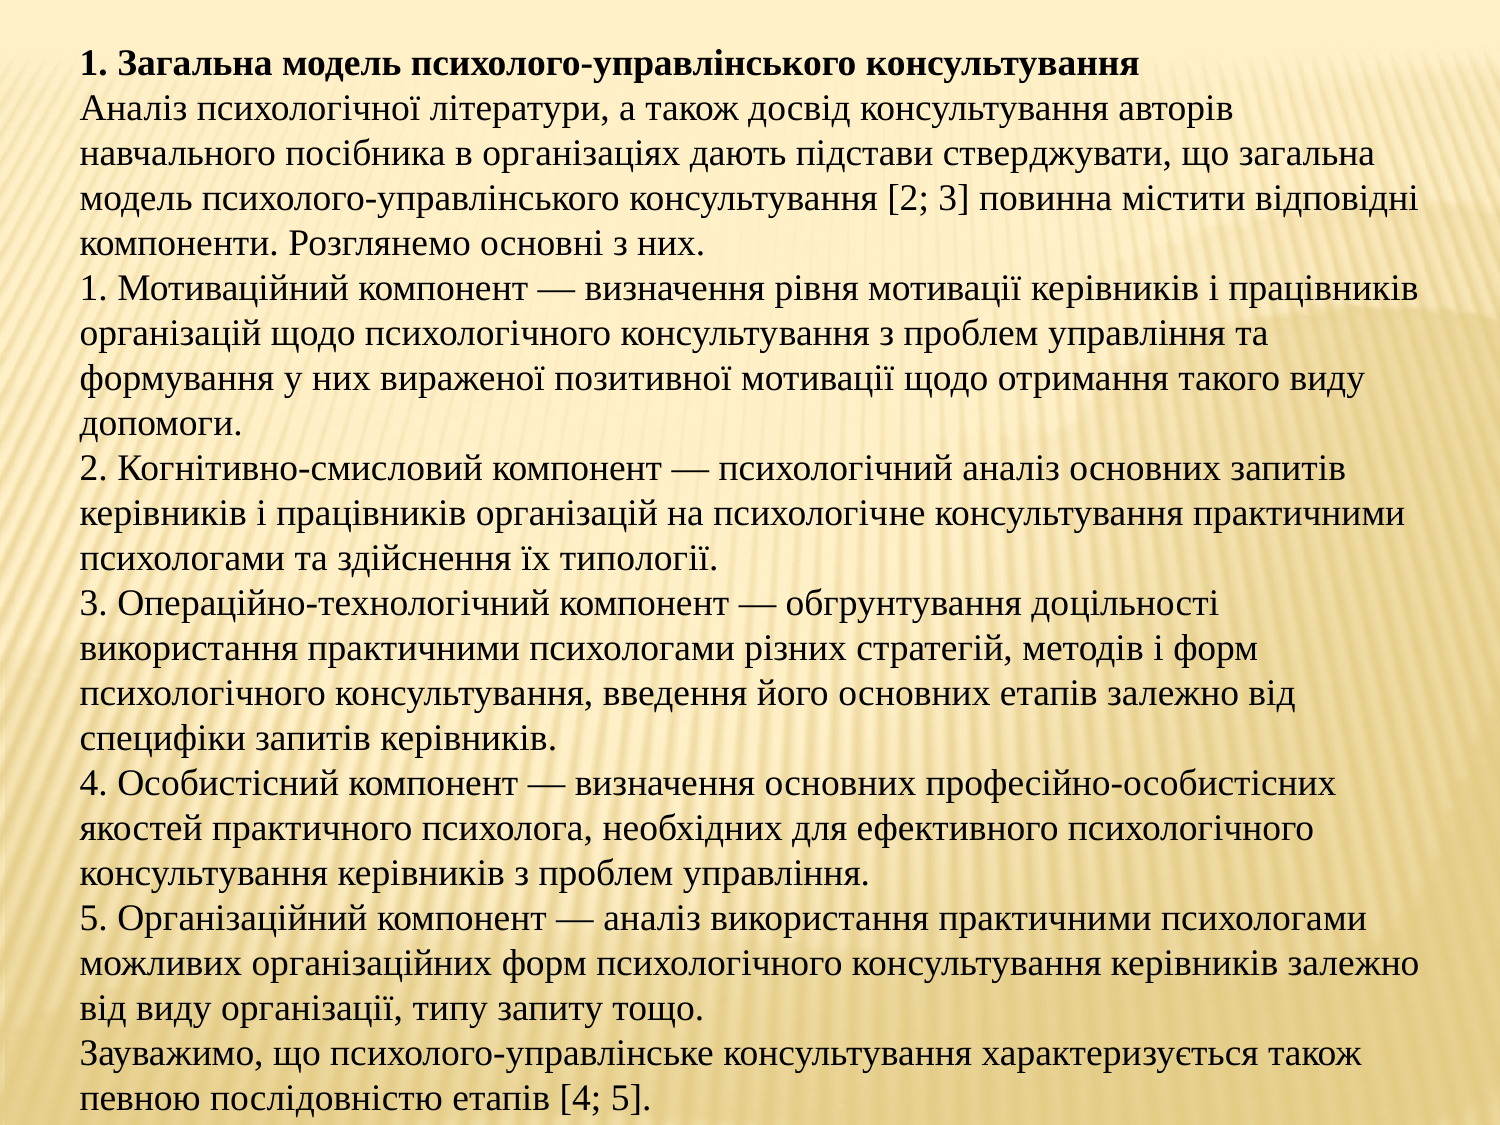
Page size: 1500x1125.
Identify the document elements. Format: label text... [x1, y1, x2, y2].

text_box 1. Загальна модель психолого-управлінського консультування Аналіз психологічної літератури, а також досвід консультування авторів навчального посібника в організаціях дають підстави ствер­джувати, що загальна модель психолого-управлінського консультування [2; 3] повинна містити відповідні компоненти. Розгля­немо основні з них. 1. Мотиваційний компонент — визначення рівня мотивації ке­рівників і працівників організацій щодо психологічного консульту­вання з проблем управління та формування у них вираженої пози­тивної мотивації щодо отримання такого виду допомоги. 2. Когнітивно-смисловий компонент — психологічний аналіз основних запитів керівників і працівників організацій на психологіч­не консультування практичними психологами та здійснення їх типо­логії. 3. Операційно-технологічний компонент — обгрунтування до­цільності використання практичними психологами різних стратегій, методів і форм психологічного консультування, введення його ос­новних етапів залежно від специфіки запитів керівників. 4. Особистісний компонент — визначення основних професійно-особистісних якостей практичного психолога, необхідних для ефективного психологічного консультування керівників з проблем управління. 5. Організаційний компонент — аналіз використання практични­ми психологами можливих організаційних форм психологічного кон­сультування керівників залежно від виду організації, типу запиту тощо. Зауважимо, що психолого-управлінське консультування характери­зується також певною послідовністю етапів [4; 5]. [64, 30, 1436, 1125]
